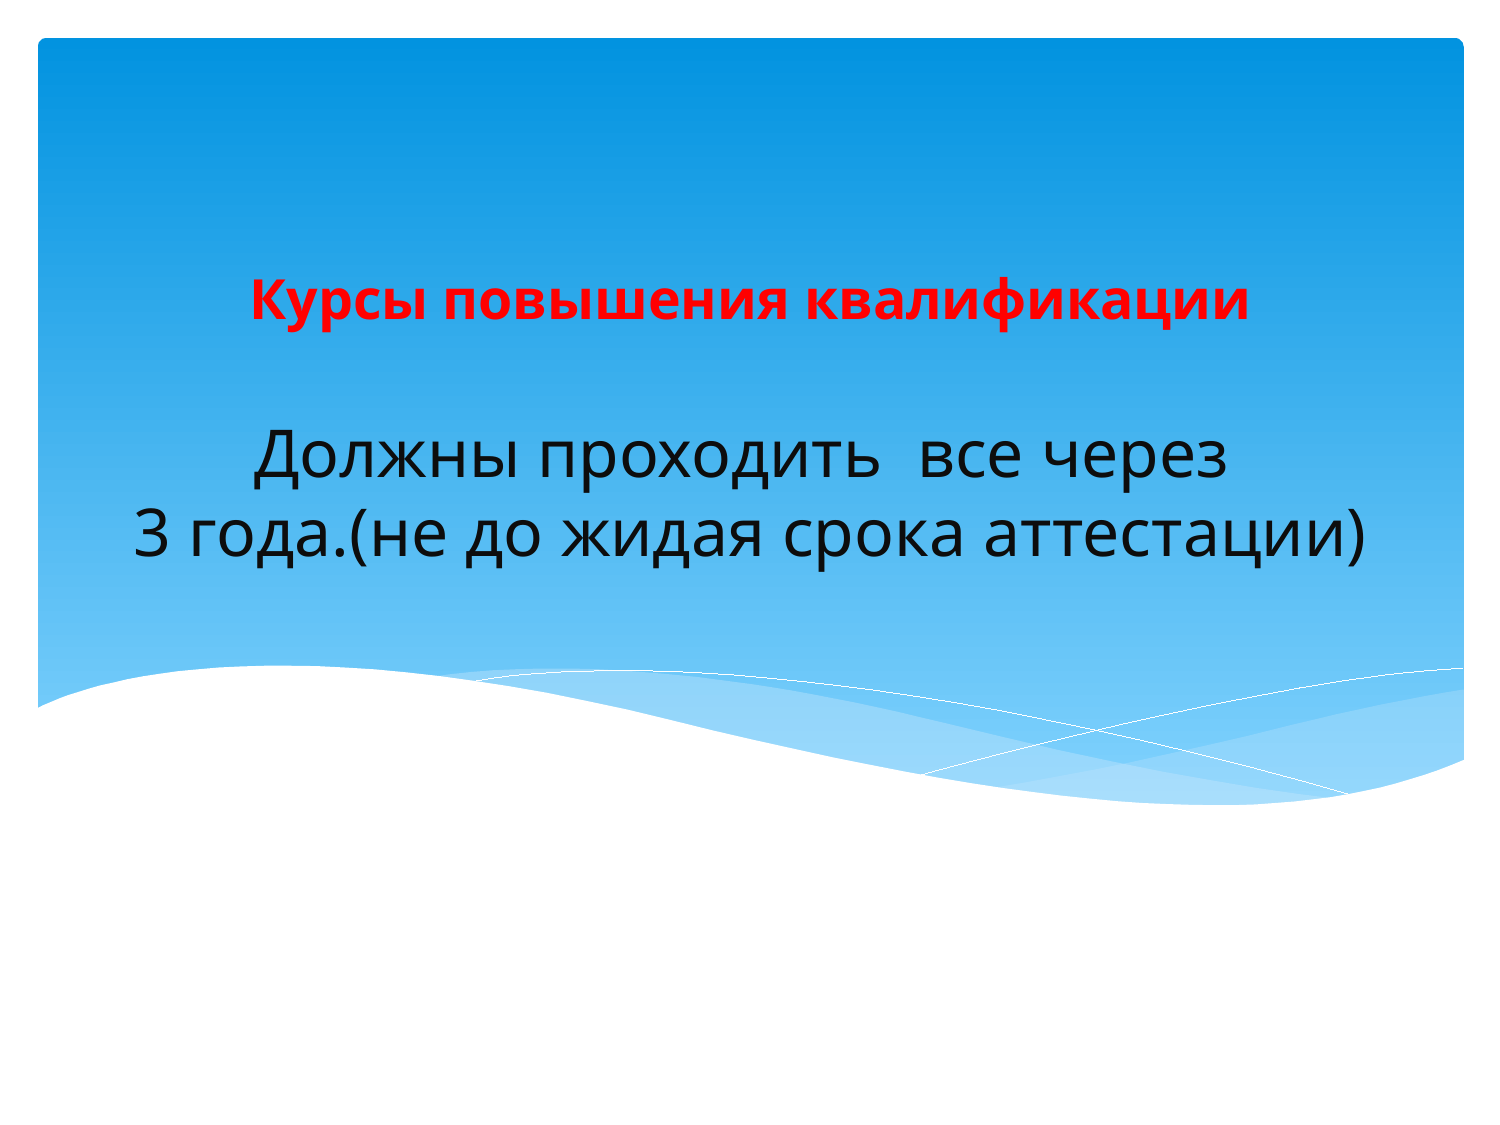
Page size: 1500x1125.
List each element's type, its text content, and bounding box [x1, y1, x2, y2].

list Курсы повышения квалификации [224, 196, 1278, 338]
title Должны проходить все через 3 года.(не до жидая срока аттестации) [113, 404, 1389, 655]
